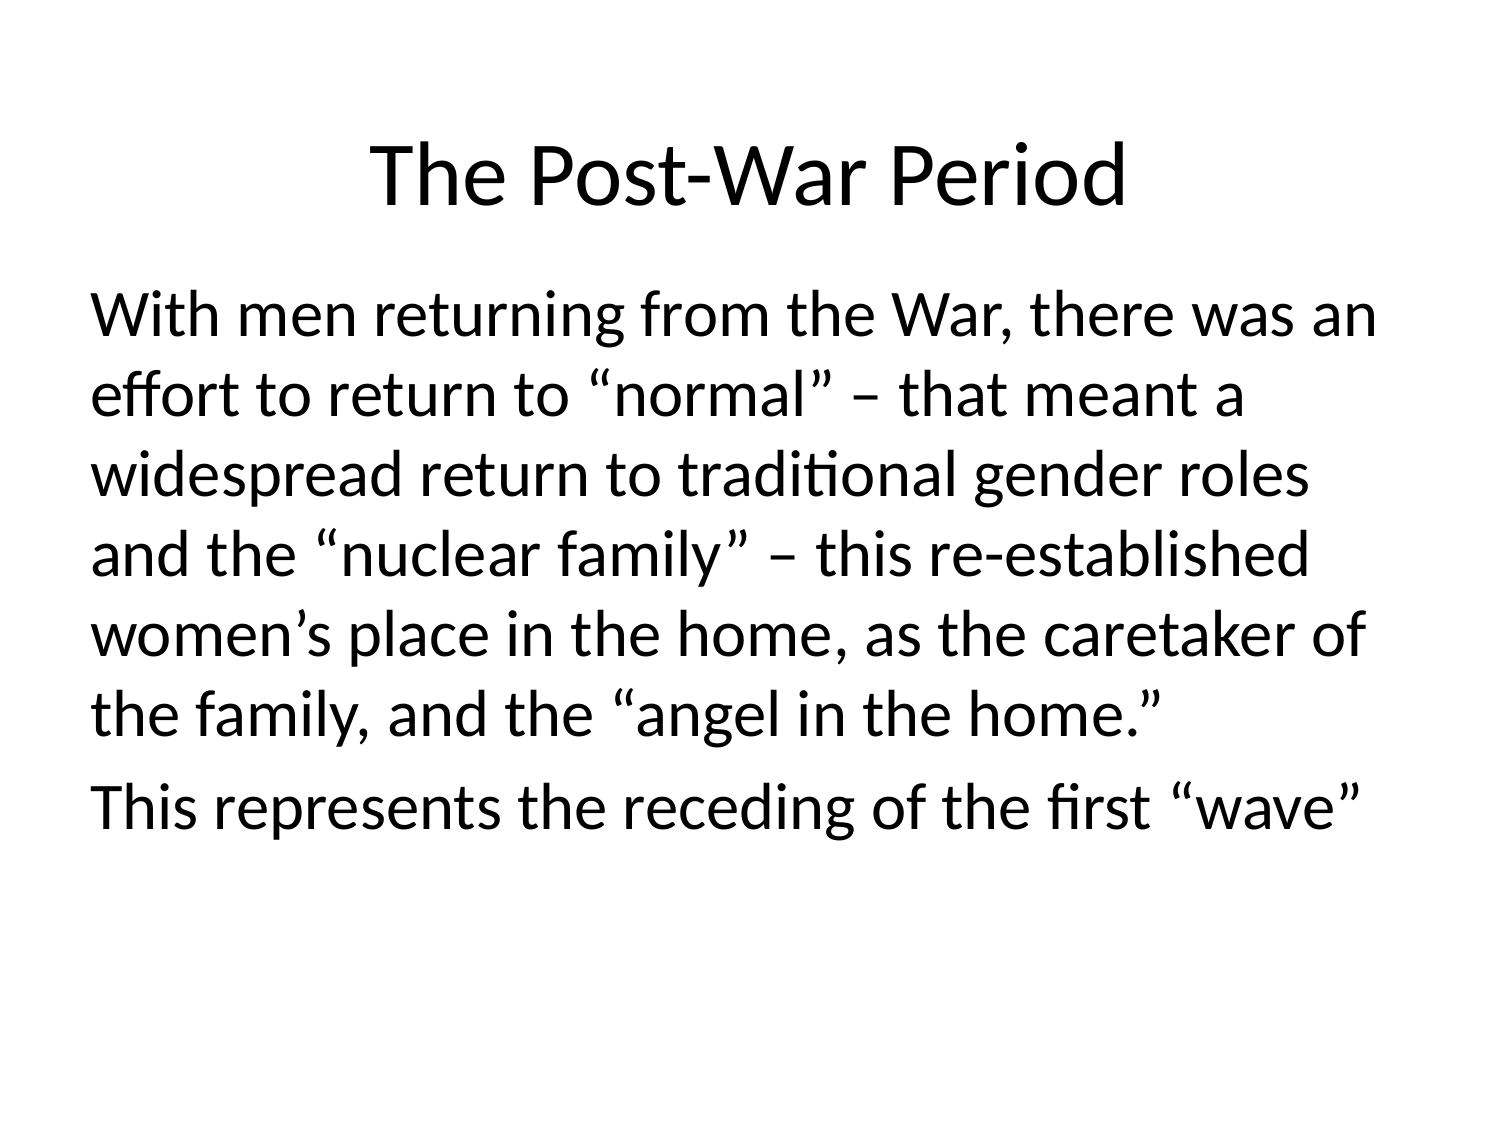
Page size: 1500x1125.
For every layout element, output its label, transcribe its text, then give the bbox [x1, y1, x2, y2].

list With men returning from the War, there was an effort to return to “normal” – that meant a widespread return to traditional gender roles and the “nuclear family” – this re-established women’s place in the home, as the caretaker of the family, and the “angel in the home.” This represents the receding of the first “wave” [75, 262, 1425, 1005]
title The Post-War Period [75, 75, 1425, 262]
